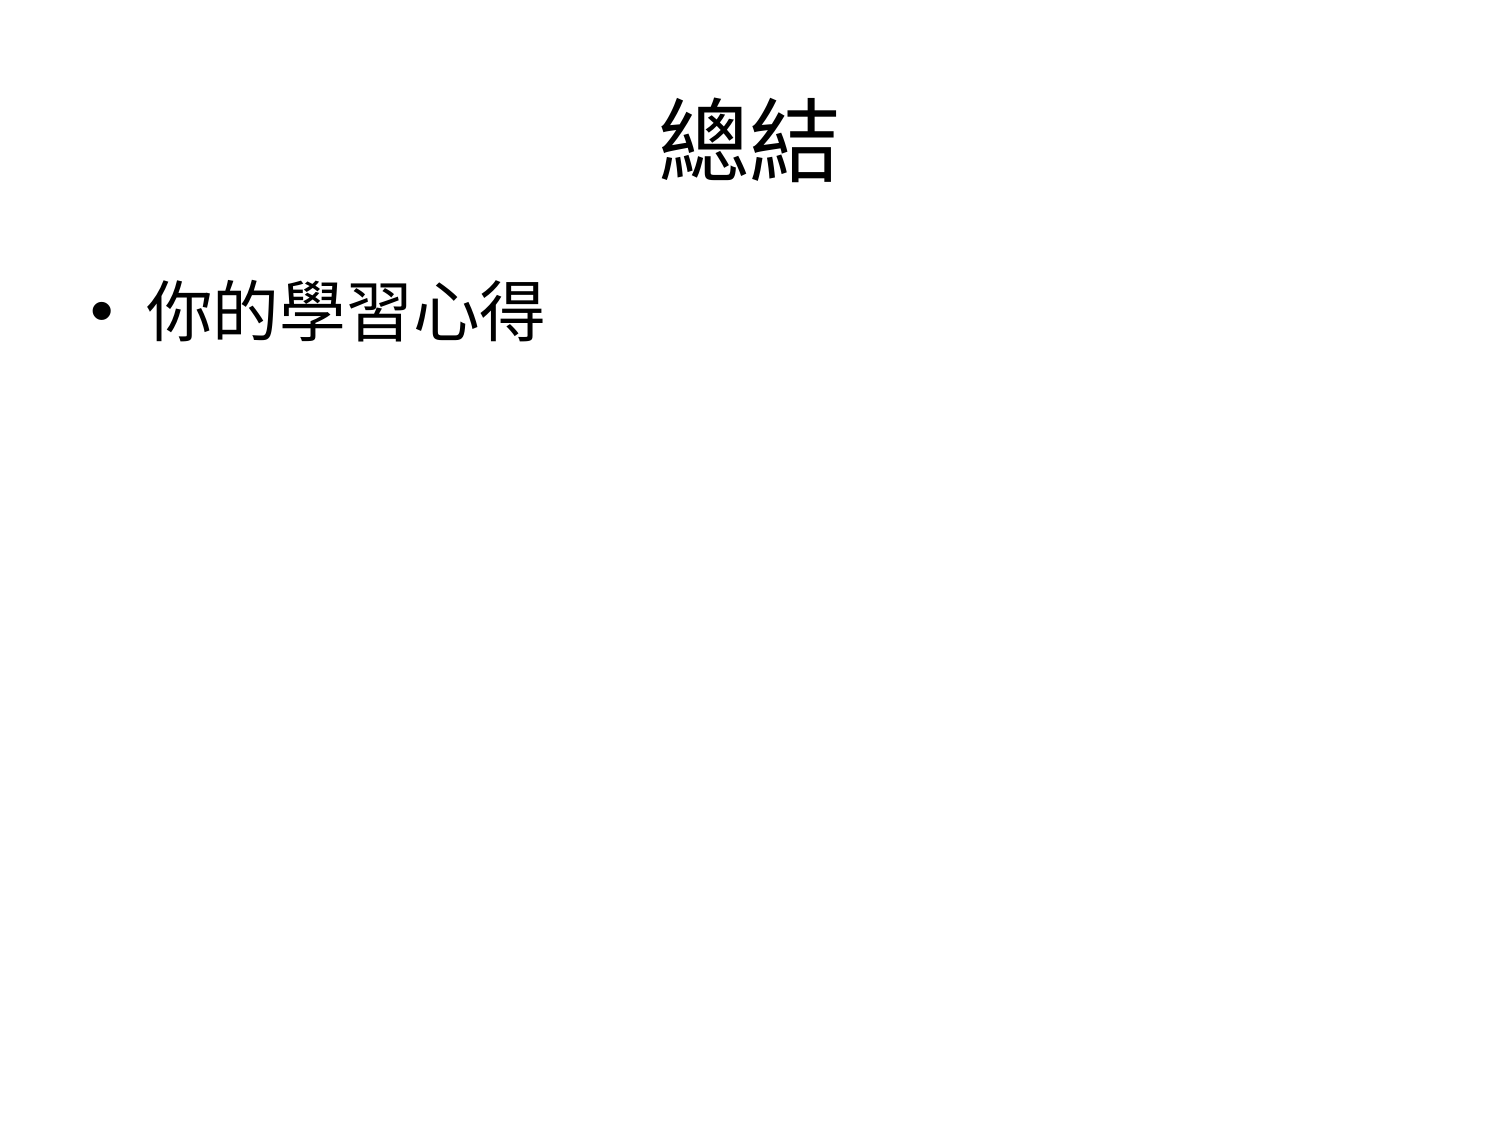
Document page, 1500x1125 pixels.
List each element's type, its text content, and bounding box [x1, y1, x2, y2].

list 你的學習心得 [75, 262, 1425, 1005]
title 總結 [75, 45, 1425, 233]
